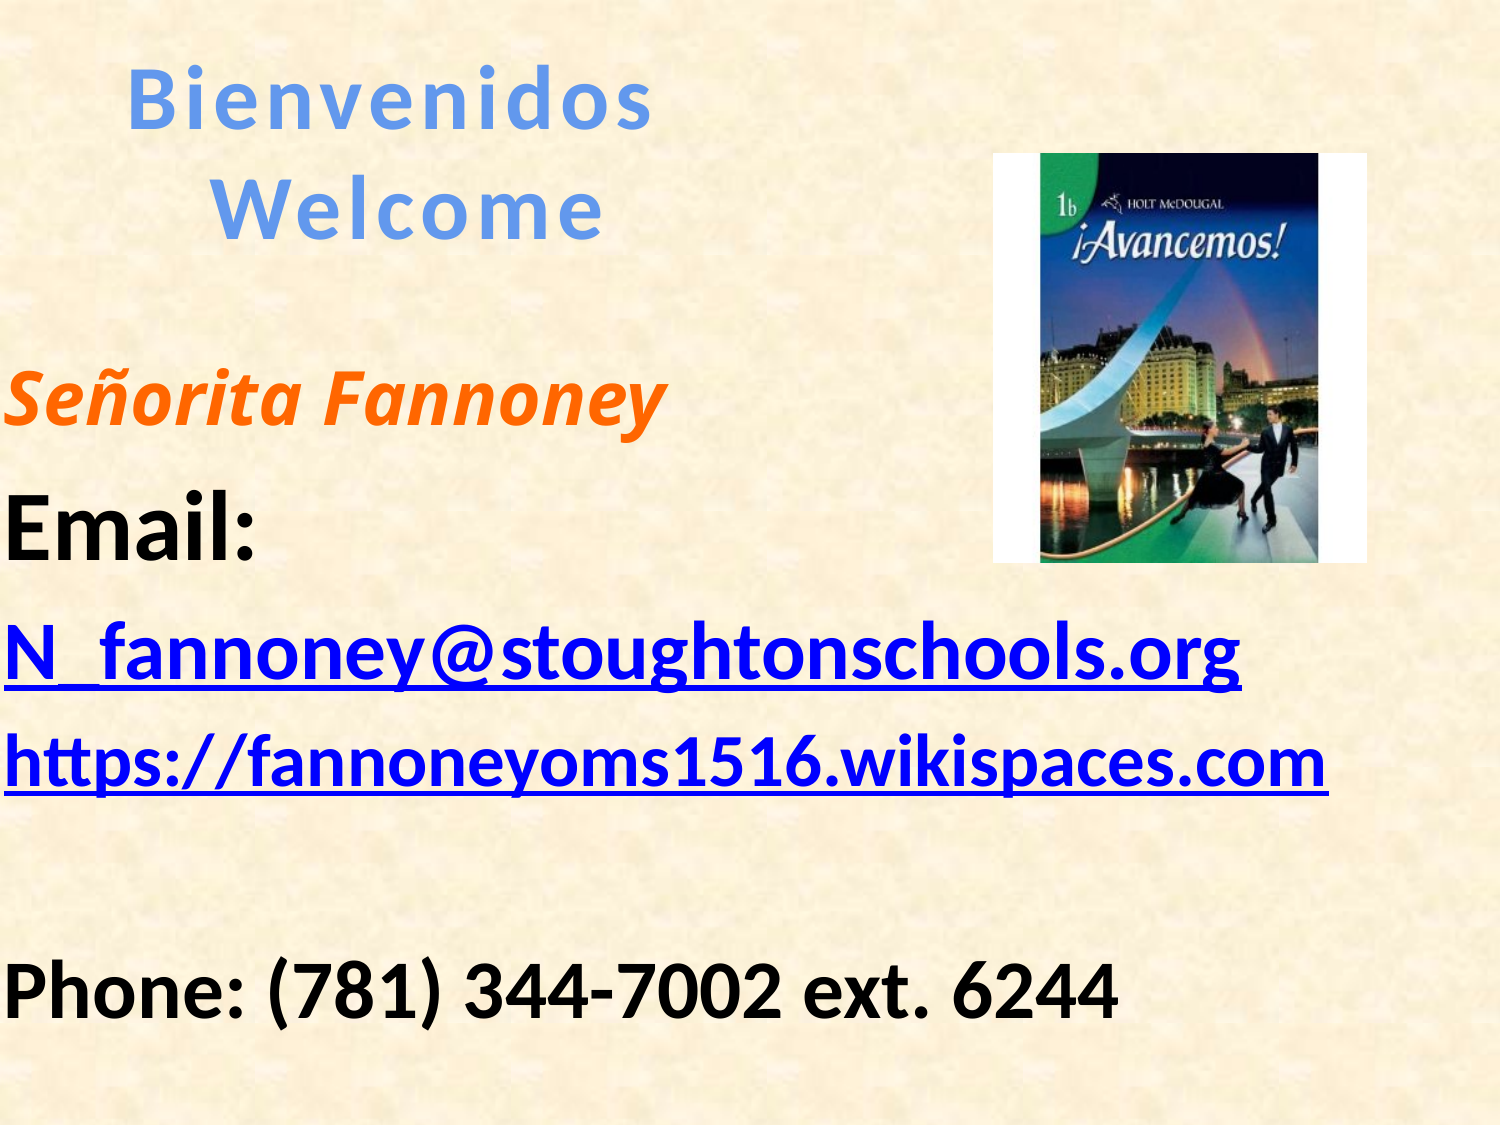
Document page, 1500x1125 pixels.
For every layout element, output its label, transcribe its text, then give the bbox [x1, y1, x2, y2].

subtitle Señorita Fannoney Email: N_fannoney@stoughtonschools.org https://fannoneyoms1516.wikispaces.com Phone: (781) 344-7002 ext. 6244 [0, 237, 1400, 798]
picture [0, 0, 1500, 1125]
title Bienvenidos Welcome [0, 27, 1045, 237]
